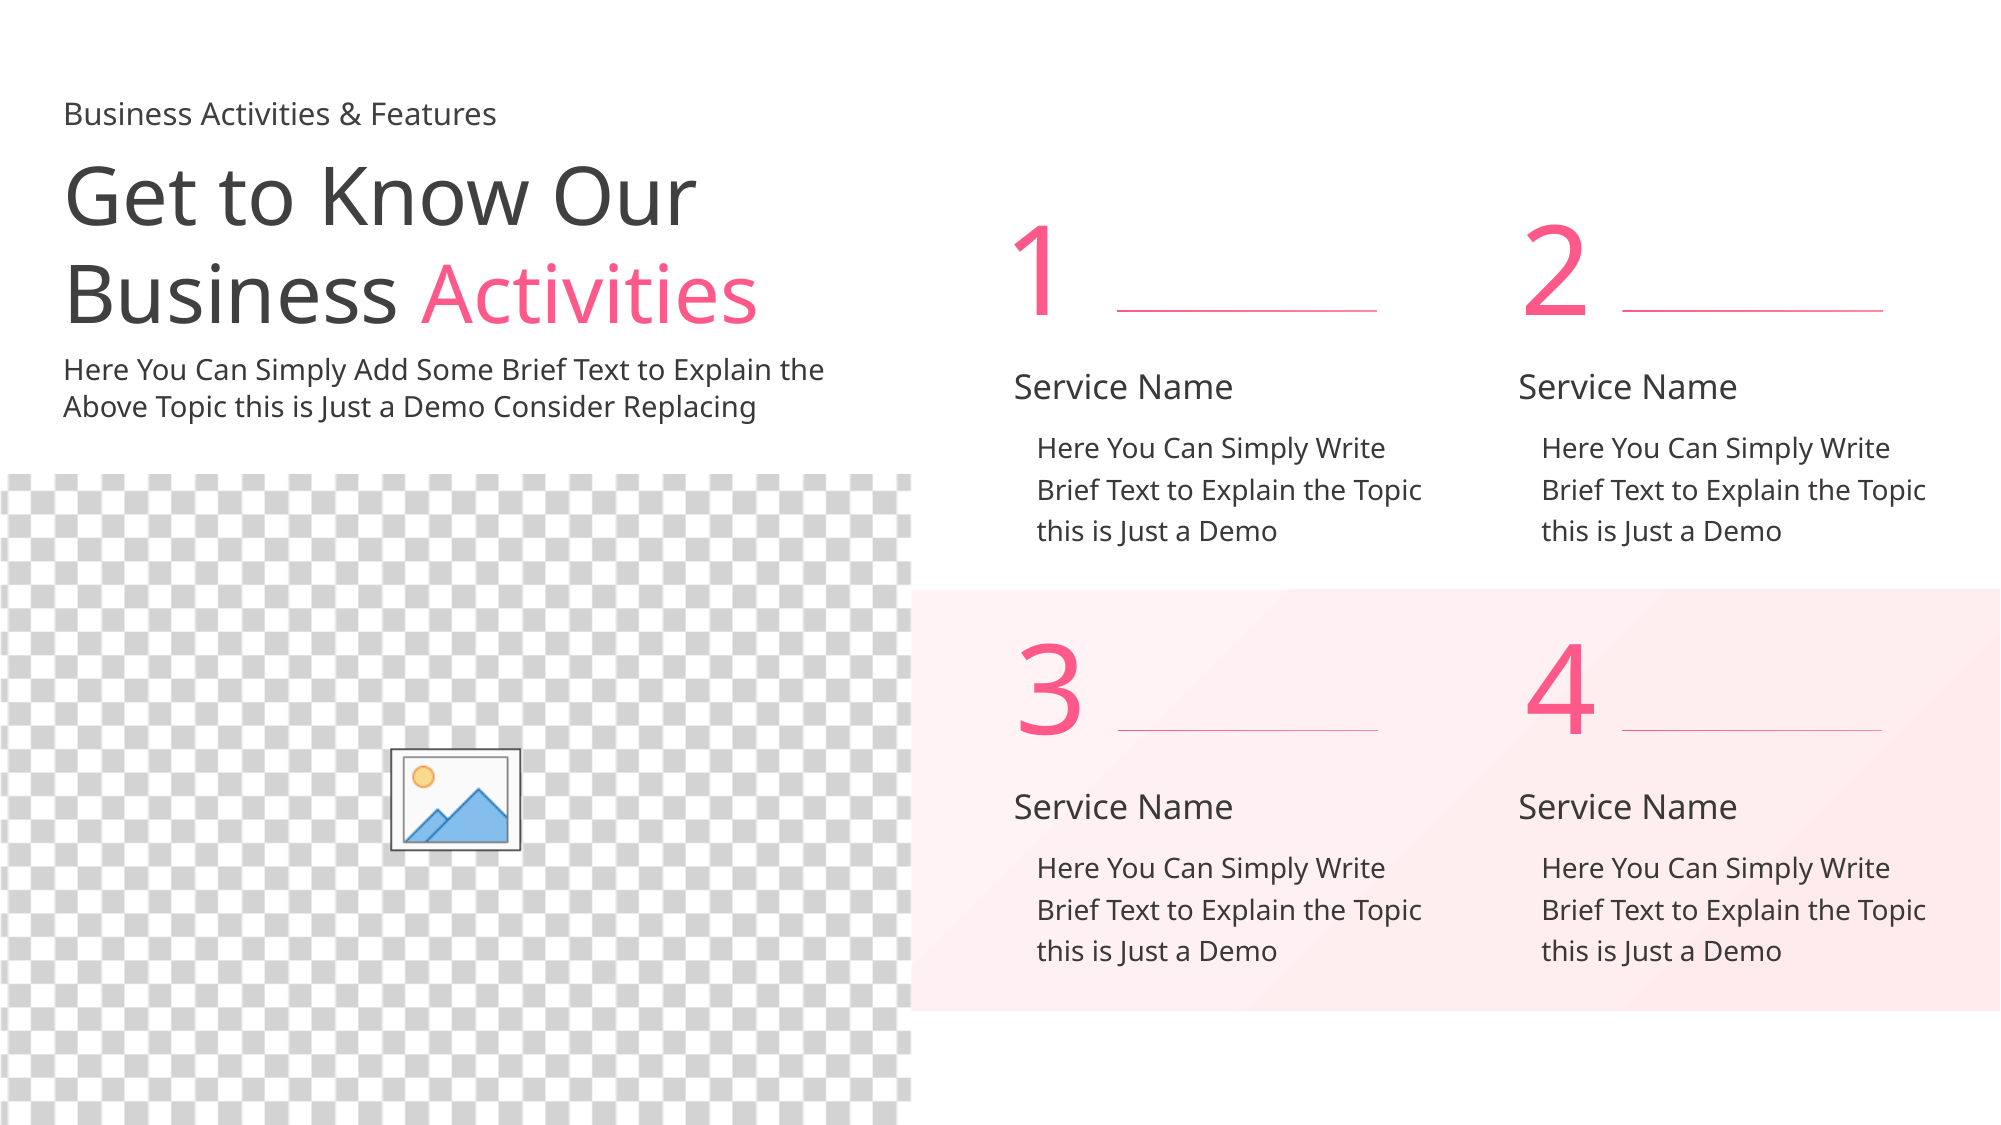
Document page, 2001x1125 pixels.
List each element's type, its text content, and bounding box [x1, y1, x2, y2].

text_box 1 [988, 183, 1090, 348]
picture [0, 474, 912, 1125]
text_box Service Name [999, 777, 1461, 834]
text_box Here You Can Simply Write Brief Text to Explain the Topic this is Just a Demo [1021, 414, 1438, 555]
text_box Here You Can Simply Write Brief Text to Explain the Topic this is Just a Demo [1021, 835, 1438, 975]
text_box 3 [1000, 602, 1102, 768]
text_box 2 [1505, 183, 1607, 348]
text_box Service Name [1503, 777, 1965, 834]
text_box Business Activities & Features [48, 86, 912, 137]
text_box Here You Can Simply Write Brief Text to Explain the Topic this is Just a Demo [1526, 414, 1942, 555]
text_box Here You Can Simply Write Brief Text to Explain the Topic this is Just a Demo [1526, 835, 1942, 975]
text_box [912, 589, 2000, 1011]
text_box Service Name [1503, 357, 1965, 414]
text_box Service Name [999, 357, 1461, 414]
text_box Here You Can Simply Add Some Brief Text to Explain the Above Topic this is Just a Demo Consider Replacing [48, 341, 912, 431]
text_box Get to Know Our Business Activities [48, 137, 912, 341]
text_box 4 [1510, 602, 1613, 768]
